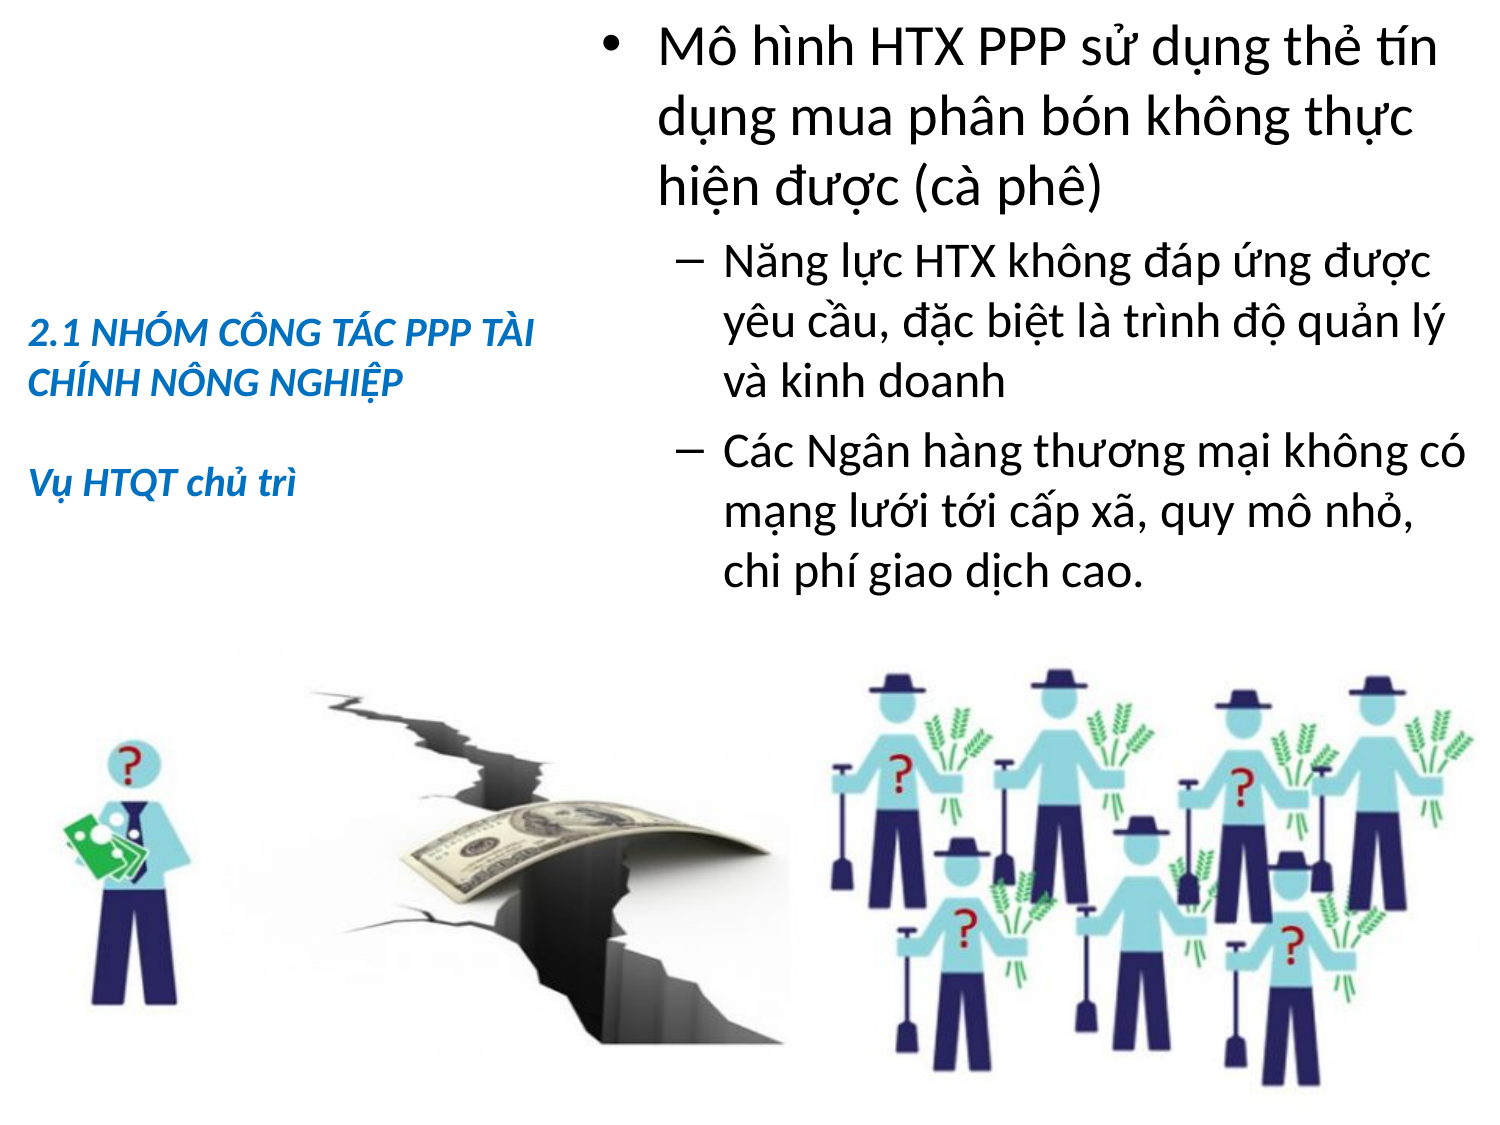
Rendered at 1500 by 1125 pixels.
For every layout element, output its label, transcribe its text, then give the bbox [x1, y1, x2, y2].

title 2.1 NHÓM CÔNG TÁC PPP TÀI CHÍNH NÔNG NGHIỆP Vụ HTQT chủ trì [12, 162, 569, 563]
list Mô hình HTX PPP sử dụng thẻ tín dụng mua phân bón không thực hiện được (cà phê) Năng lực HTX không đáp ứng được yêu cầu, đặc biệt là trình độ quản lý và kinh doanh Các Ngân hàng thương mại không có mạng lưới tới cấp xã, quy mô nhỏ, chi phí giao dịch cao. [586, 0, 1500, 624]
picture [0, 624, 1500, 1125]
